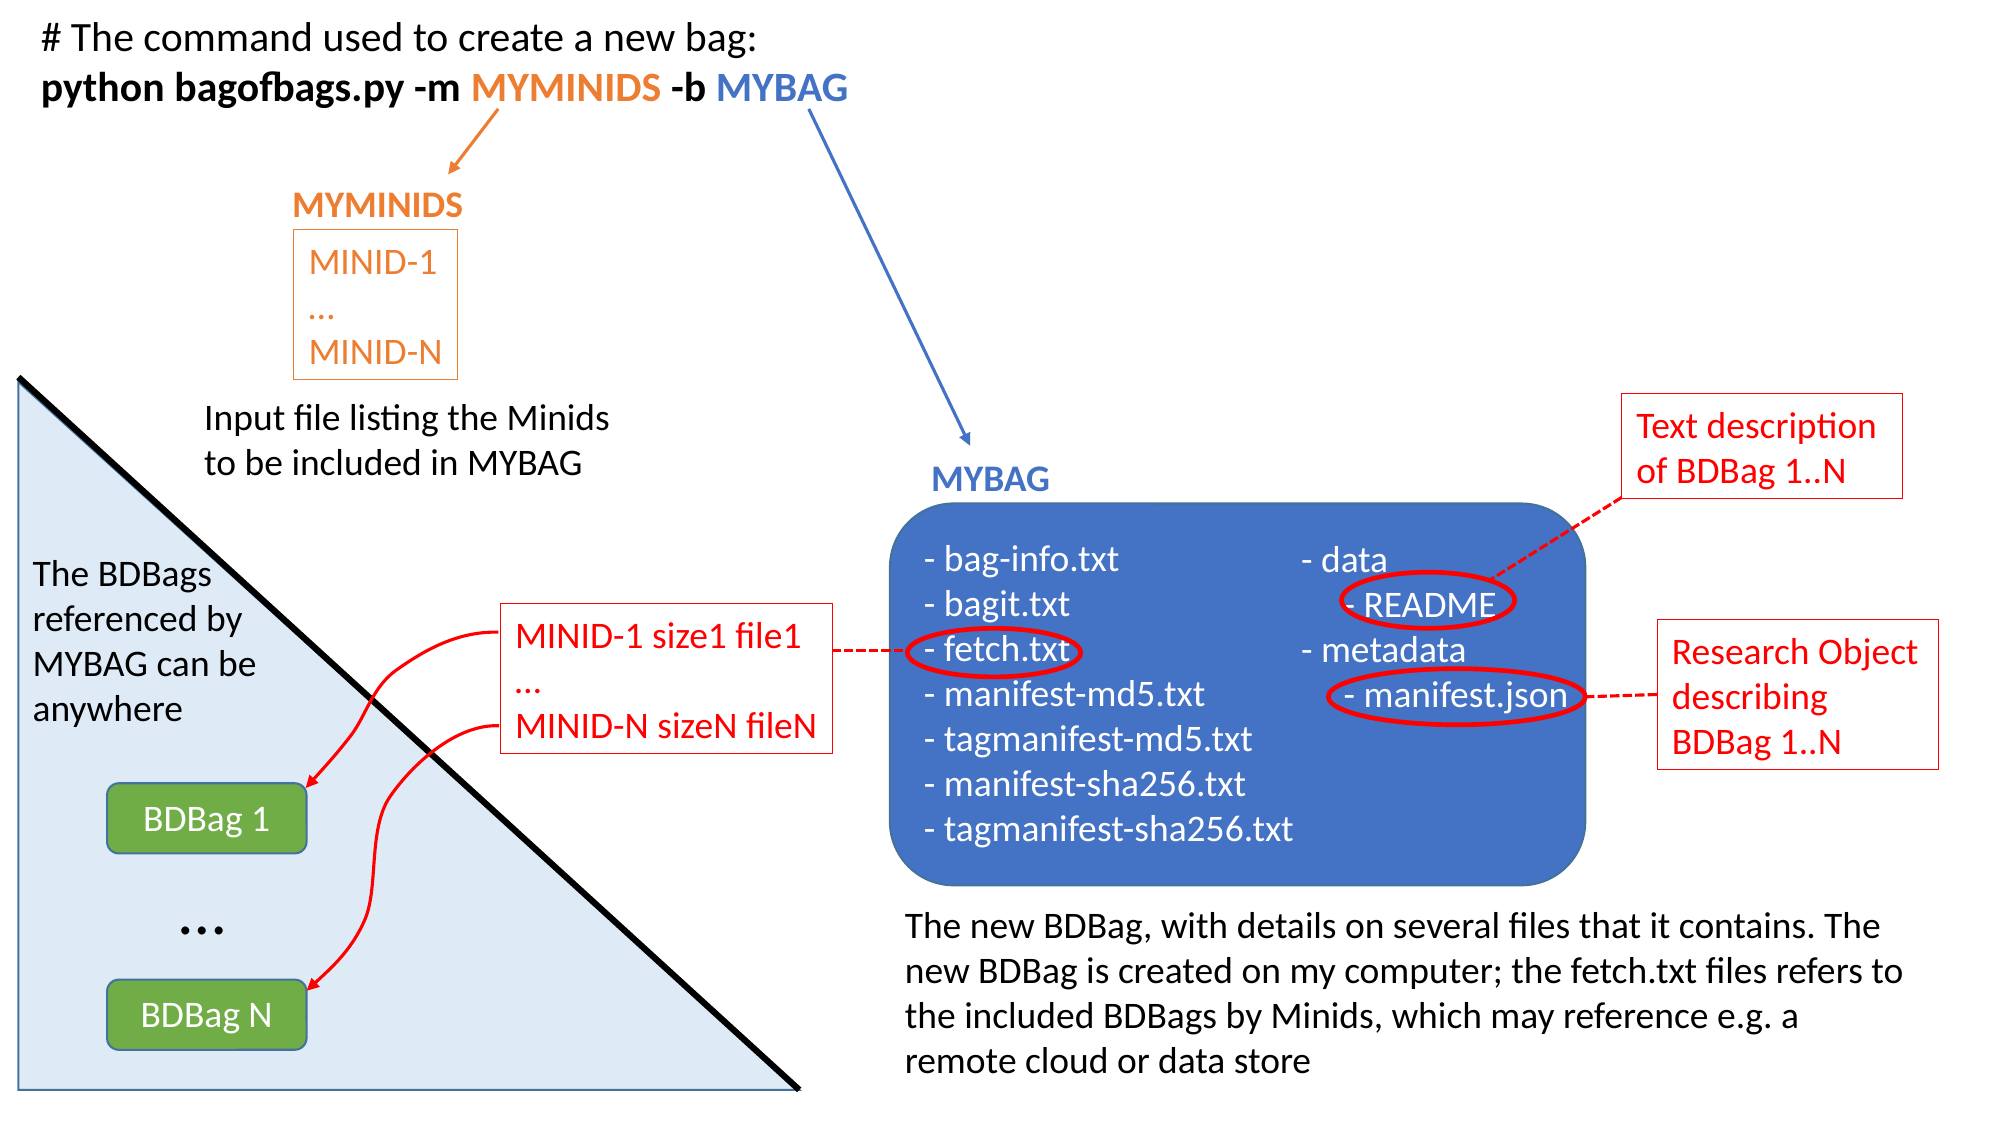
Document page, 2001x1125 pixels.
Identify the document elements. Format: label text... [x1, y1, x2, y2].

text_box [888, 502, 1587, 887]
text_box MYBAG [916, 446, 1066, 507]
text_box Research Object describing BDBag 1..N [1657, 619, 1939, 770]
text_box MINID-1 … MINID-N [293, 233, 458, 377]
text_box MYMINIDS [277, 172, 482, 233]
text_box [1340, 571, 1516, 630]
text_box [906, 627, 1082, 678]
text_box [808, 108, 970, 446]
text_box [1489, 497, 1622, 581]
text_box The new BDBag, with details on several files that it contains. The new BDBag is created on my computer; the fetch.txt files refers to the included BDBags by Minids, which may reference e.g. a remote cloud or data store [889, 893, 1921, 1088]
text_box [18, 377, 800, 1090]
text_box Text description of BDBag 1..N [1621, 393, 1903, 499]
text_box MINID-1 size1 file1 … MINID-N sizeN fileN [800, 603, 833, 754]
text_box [448, 108, 499, 175]
text_box [1327, 667, 1586, 726]
text_box - bag-info.txt - bagit.txt - fetch.txt - manifest-md5.txt - tagmanifest-md5.txt - manifest-sha256.txt - tagmanifest-sha256.txt [909, 526, 1309, 857]
text_box - data - README - metadata - manifest.json [1286, 527, 1584, 723]
text_box # The command used to create a new bag: python bagofbags.py -m MYMINIDS -b MYBAG [26, 2, 864, 118]
